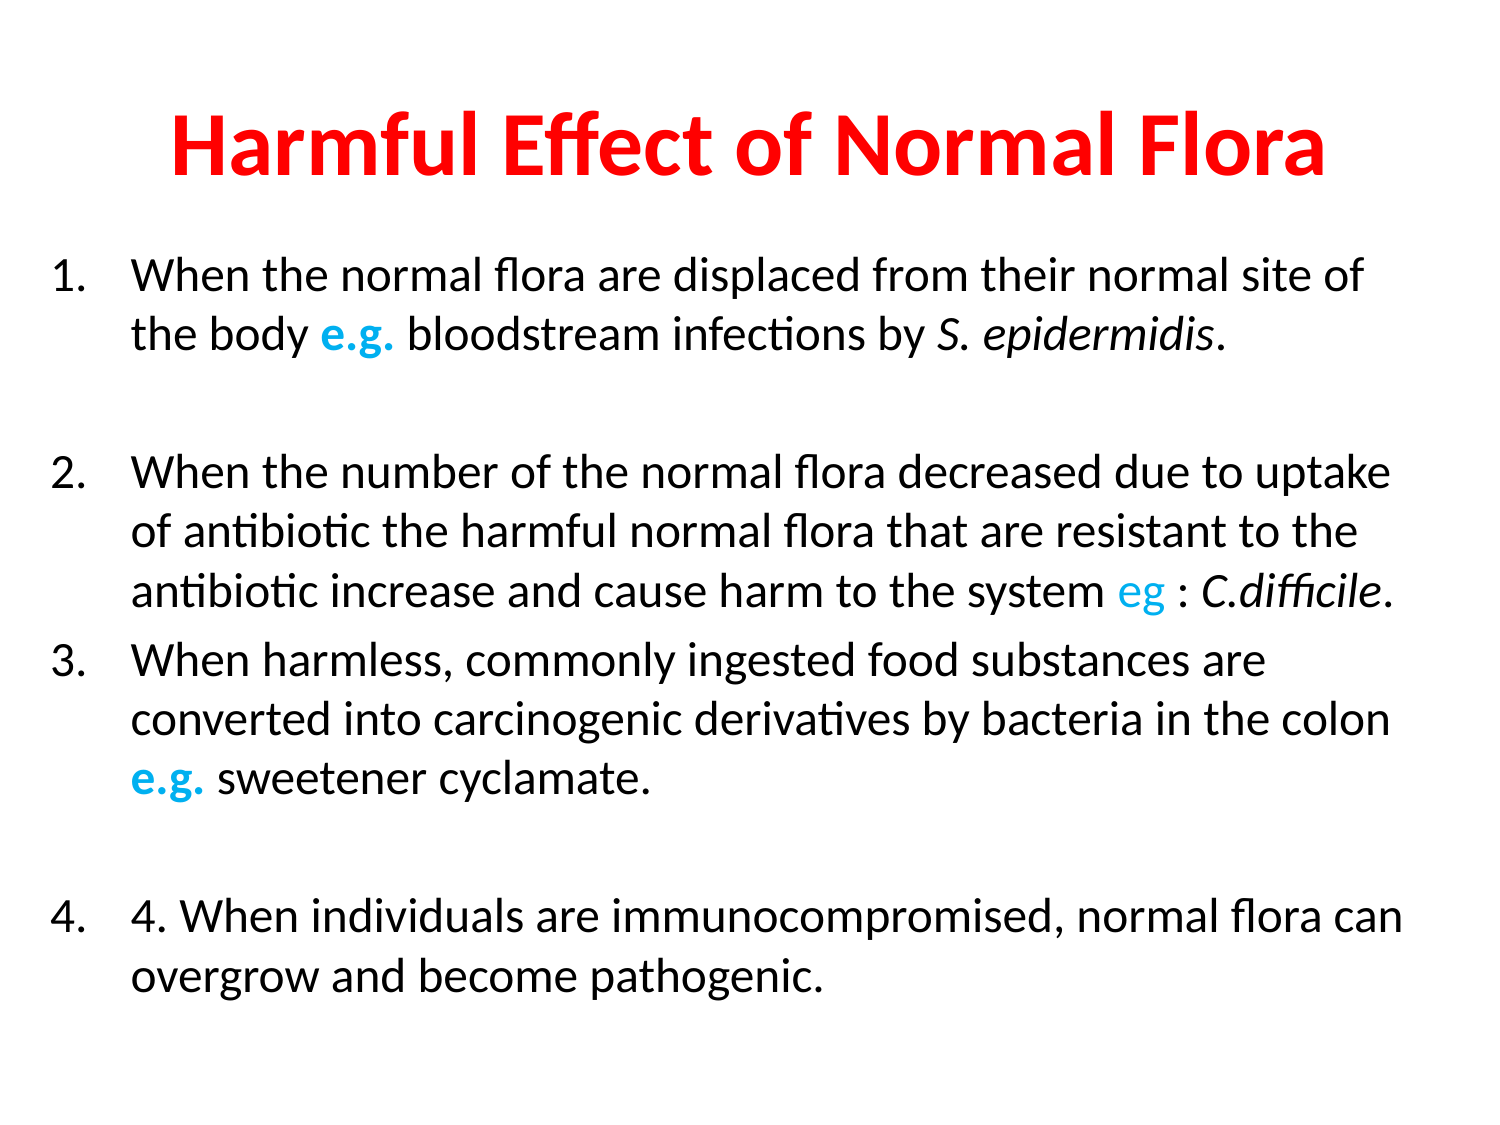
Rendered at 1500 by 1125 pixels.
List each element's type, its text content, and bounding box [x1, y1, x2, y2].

list When the normal flora are displaced from their normal site of the body e.g. bloodstream infections by S. epidermidis. When the number of the normal flora decreased due to uptake of antibiotic the harmful normal flora that are resistant to the antibiotic increase and cause harm to the system eg : C.difficile. When harmless, commonly ingested food substances are converted into carcinogenic derivatives by bacteria in the colon e.g. sweetener cyclamate. 4. When individuals are immunocompromised, normal flora can overgrow and become pathogenic. [35, 234, 1425, 1067]
title Harmful Effect of Normal Flora [75, 45, 1425, 233]
